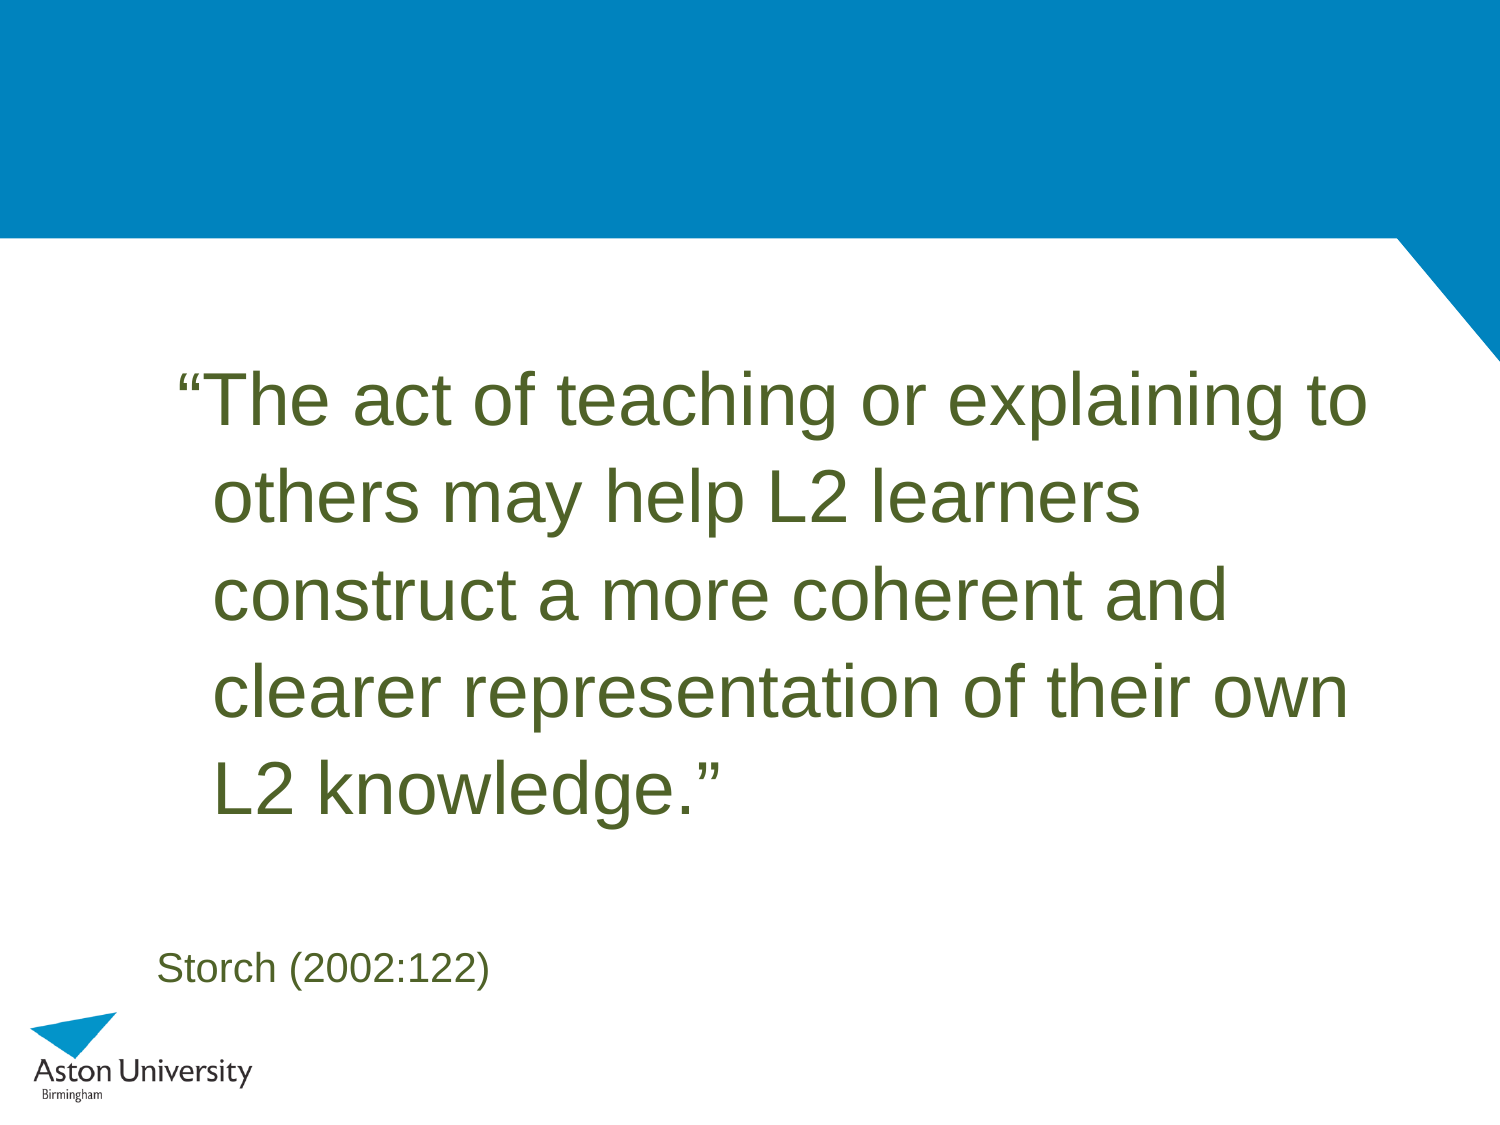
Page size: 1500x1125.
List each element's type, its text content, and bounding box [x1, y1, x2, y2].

picture [28, 1011, 253, 1103]
list “The act of teaching or explaining to others may help L2 learners construct a more coherent and clearer representation of their own L2 knowledge.” Storch (2002:122) [156, 343, 1398, 1004]
